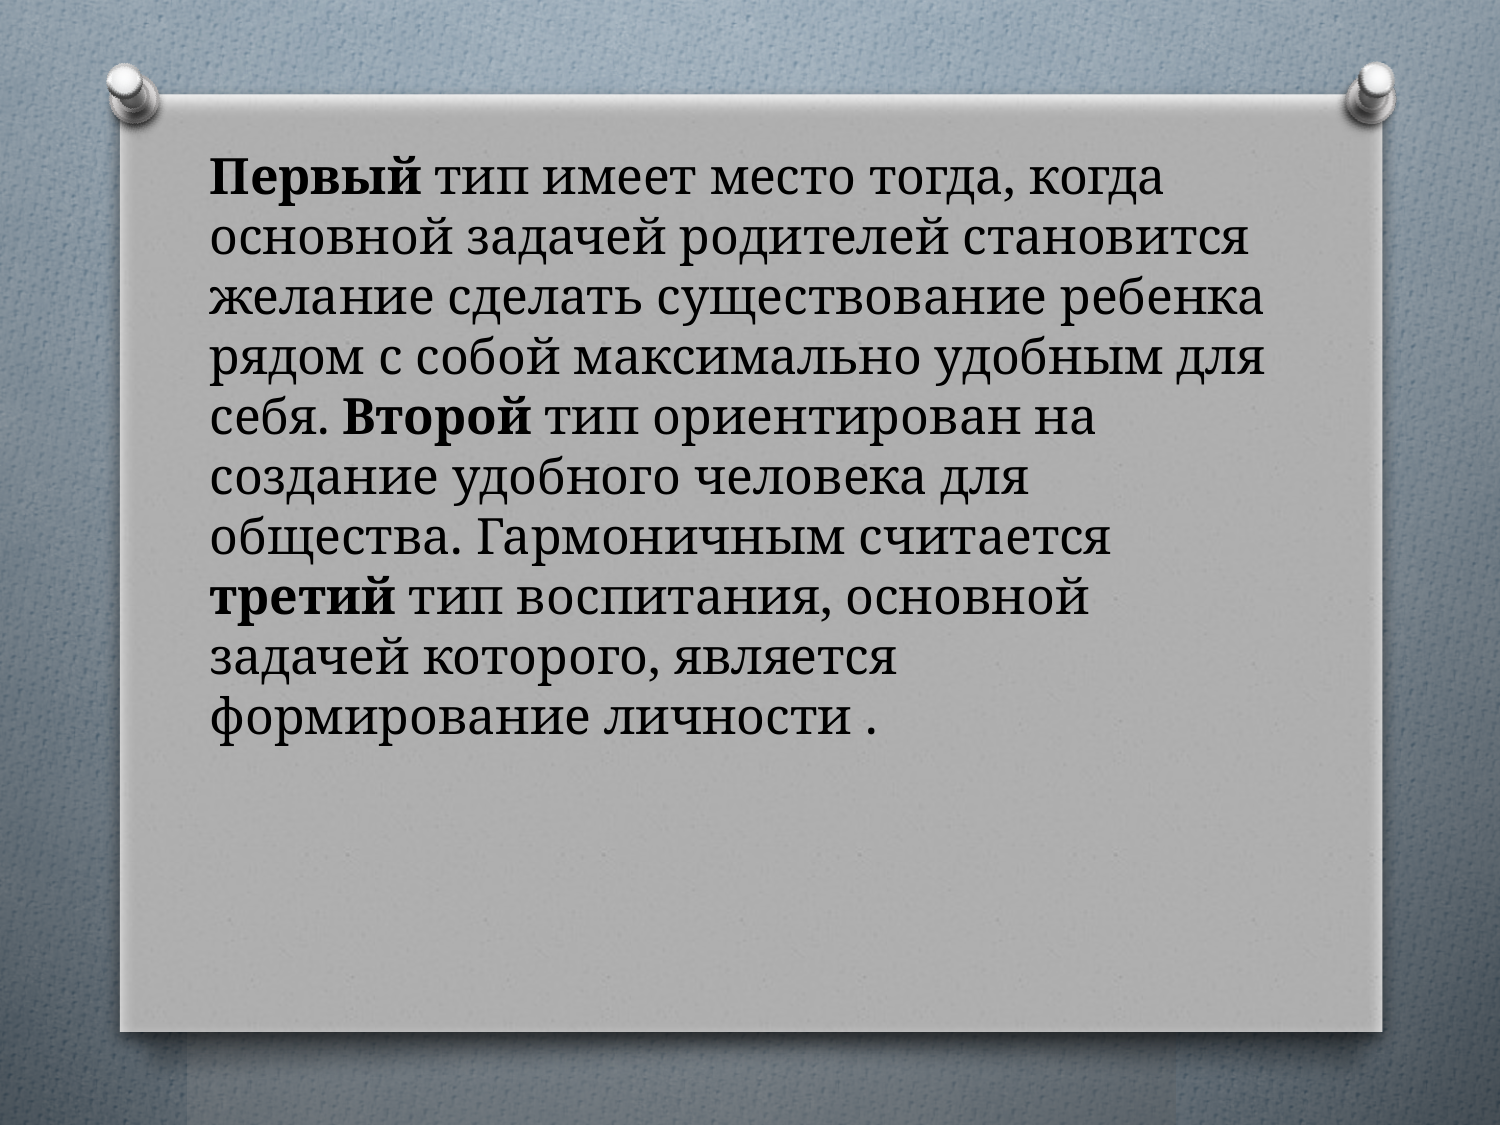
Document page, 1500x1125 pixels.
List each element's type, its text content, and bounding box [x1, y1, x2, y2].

text_box Первый тип имеет место тогда, когда основной задачей родителей становится желание сделать существование ребенка рядом с собой максимально удобным для себя. Второй тип ориентирован на создание удобного человека для общества. Гармоничным считается третий тип воспитания, основной задачей которого, является формирование личности . [194, 137, 1306, 752]
picture [1317, 35, 1439, 156]
picture [75, 29, 198, 153]
